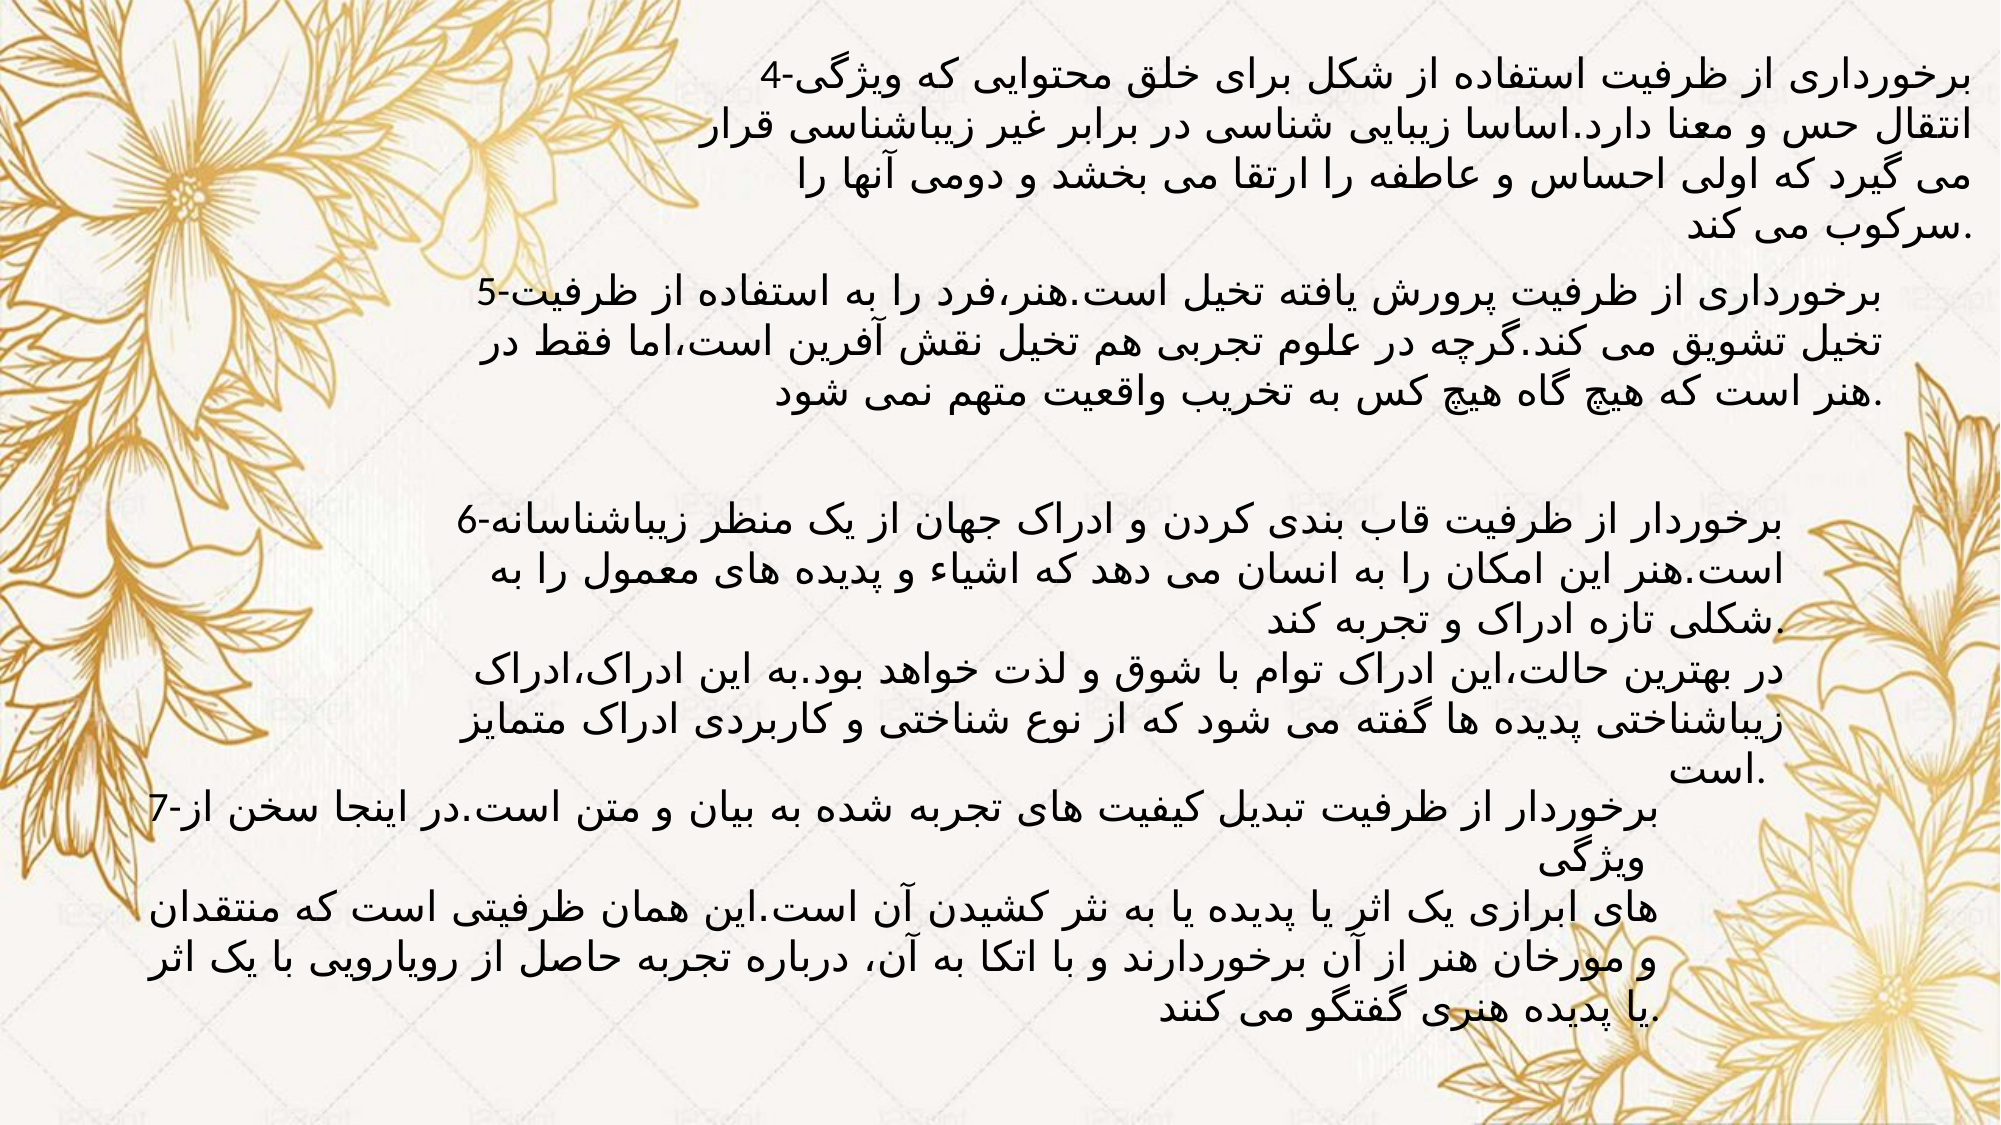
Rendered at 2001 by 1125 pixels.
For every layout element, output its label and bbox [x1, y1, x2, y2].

list [0, 0, 2000, 1125]
